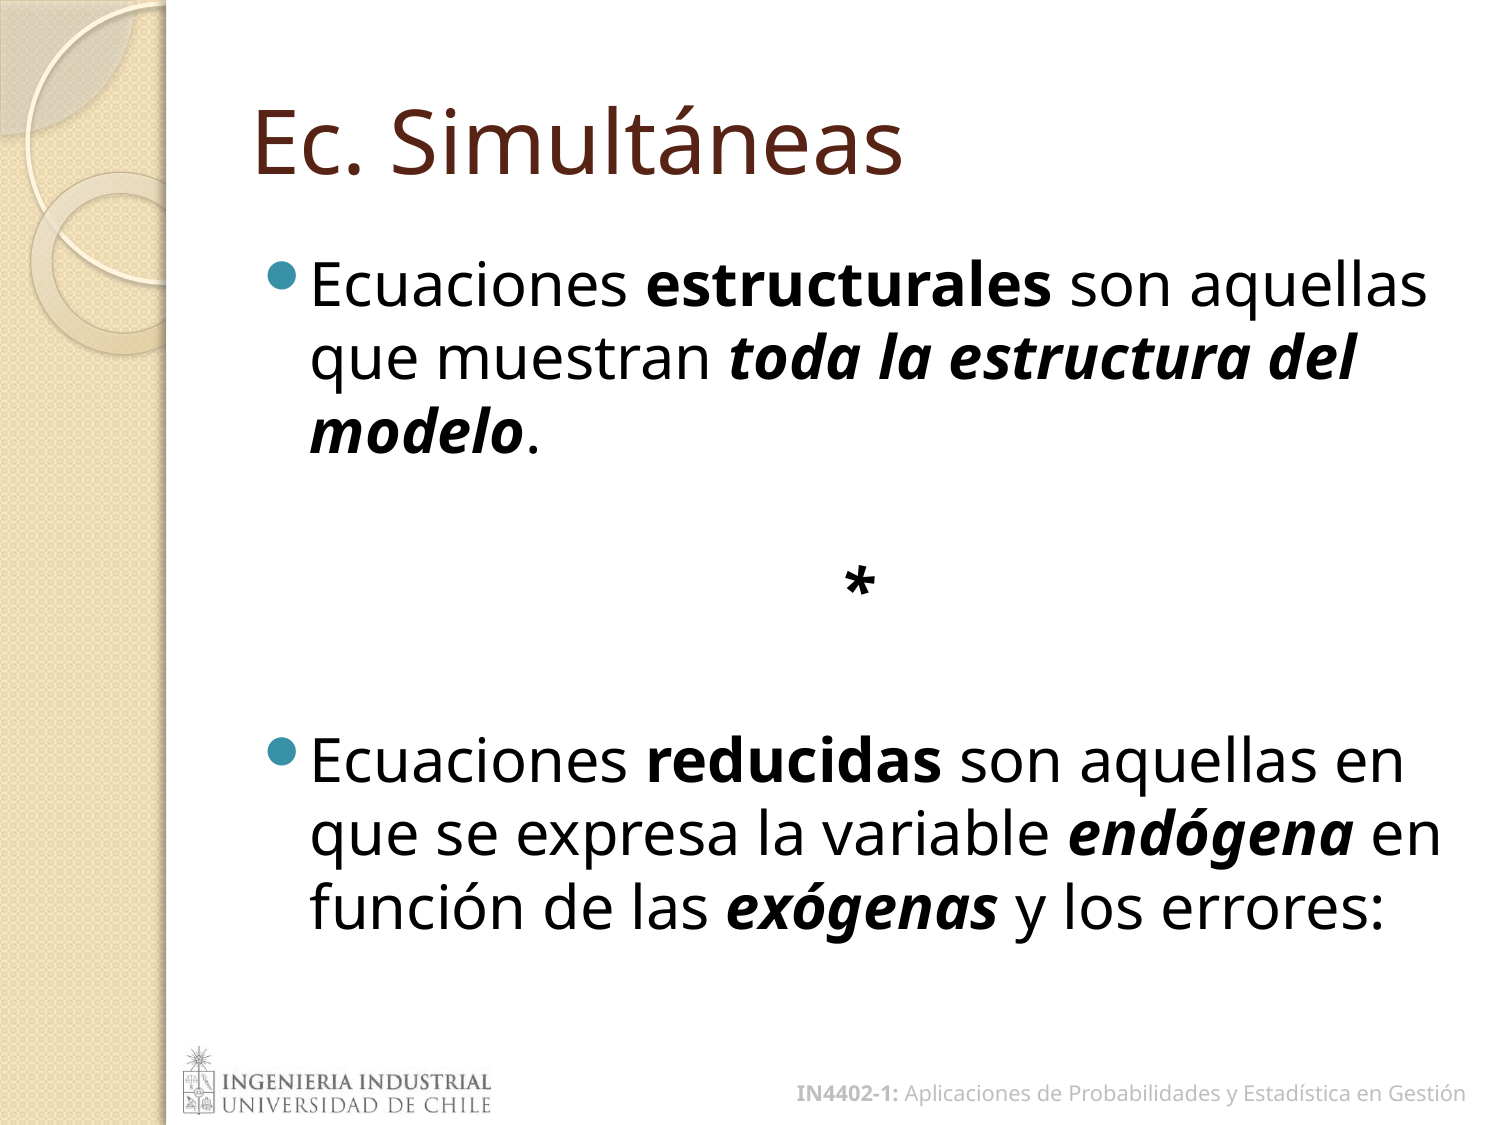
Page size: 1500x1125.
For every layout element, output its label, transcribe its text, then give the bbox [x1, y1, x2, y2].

picture [183, 1046, 491, 1115]
title Ec. Simultáneas [235, 45, 1466, 233]
